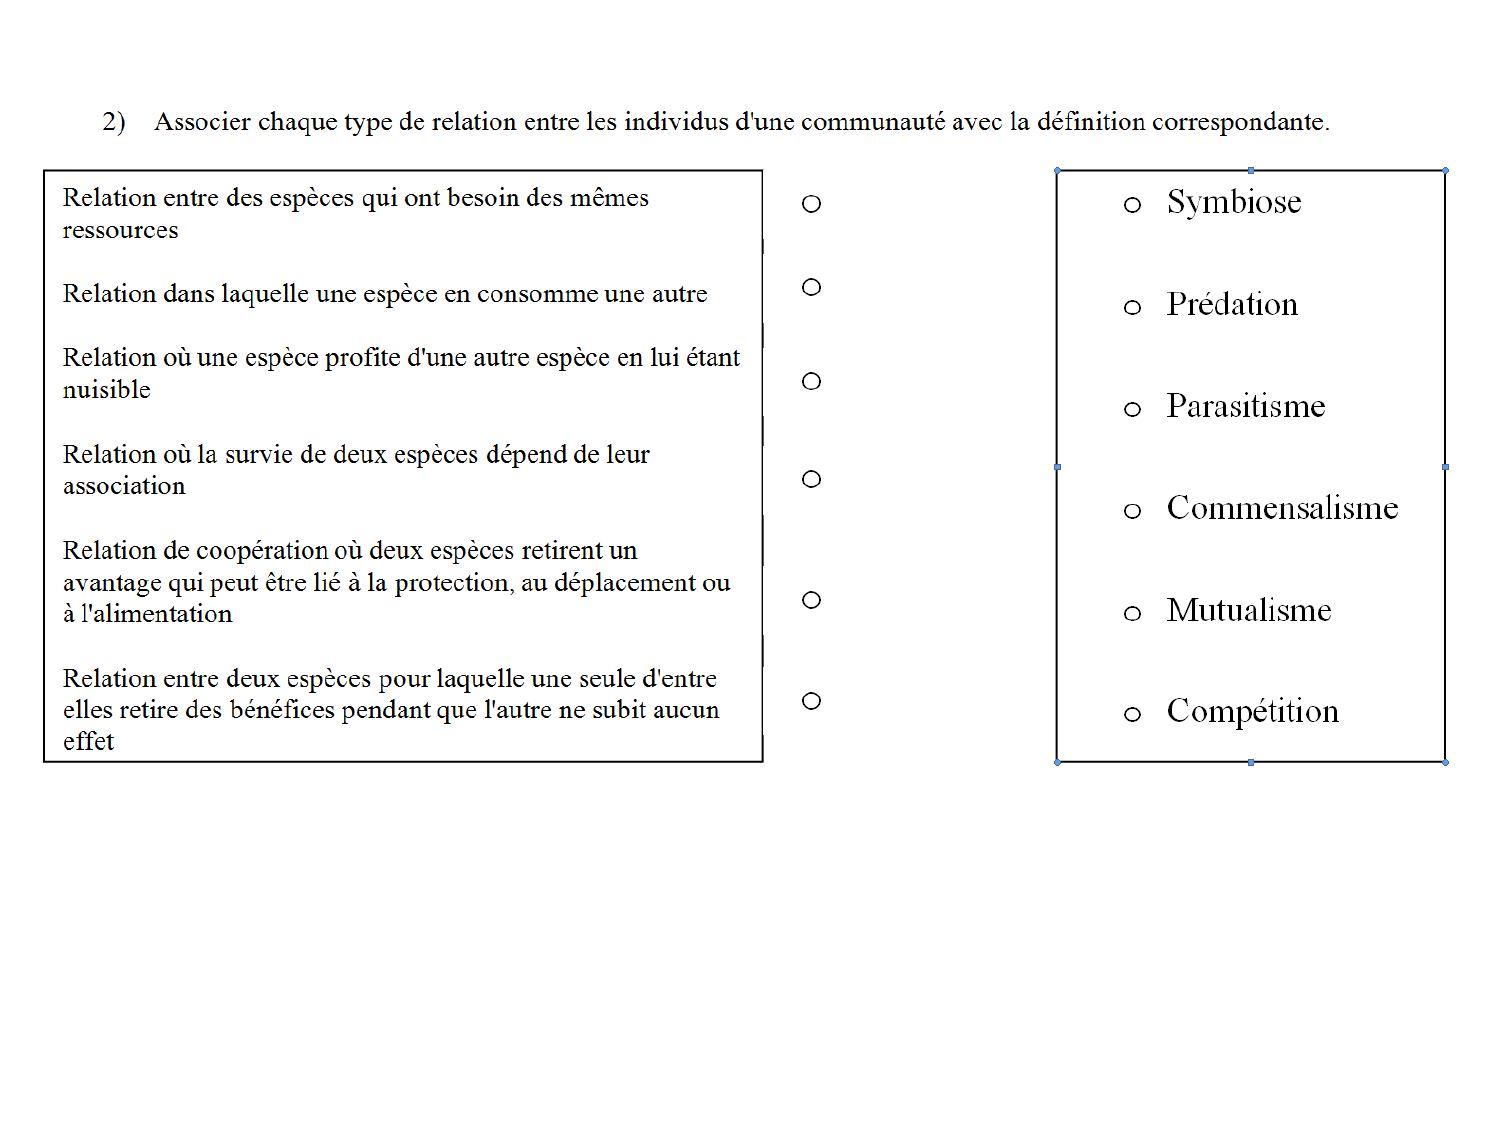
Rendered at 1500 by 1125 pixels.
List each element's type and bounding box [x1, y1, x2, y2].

picture [29, 101, 1458, 773]
